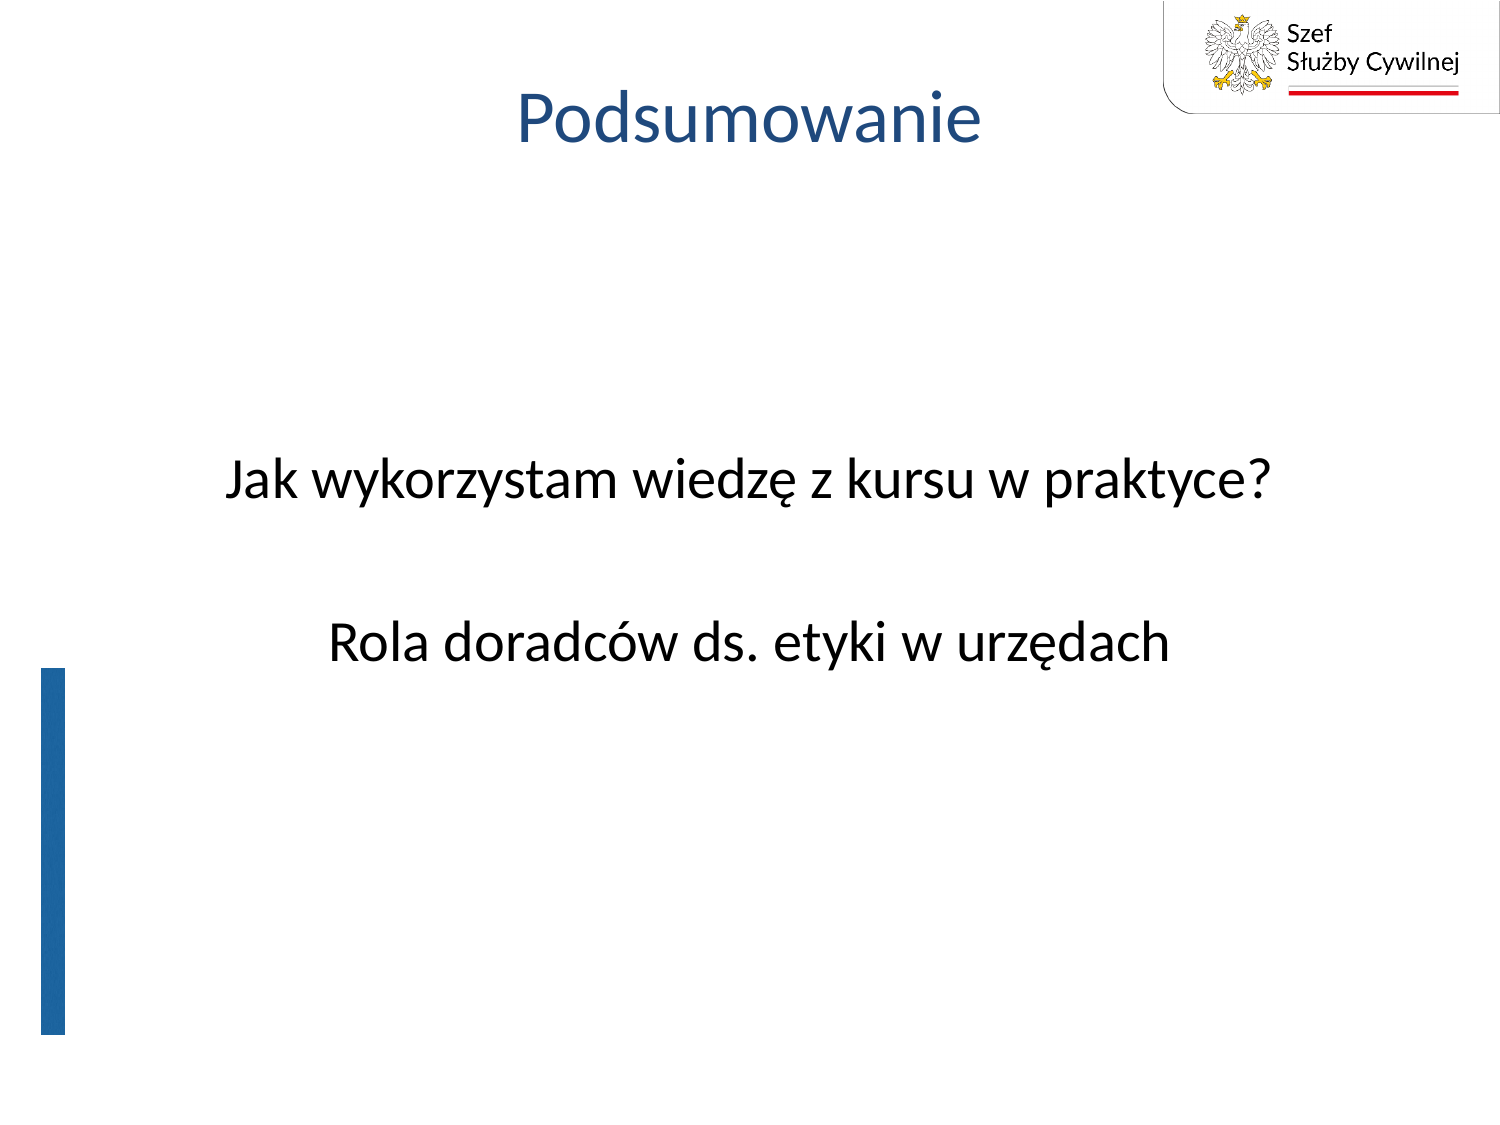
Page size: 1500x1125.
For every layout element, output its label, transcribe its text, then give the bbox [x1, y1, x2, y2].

title Podsumowanie [100, 60, 1400, 185]
list Jak wykorzystam wiedzę z kursu w praktyce? Rola doradców ds. etyki w urzędach [100, 432, 1400, 705]
picture [1163, 0, 1500, 114]
picture [41, 668, 65, 1035]
